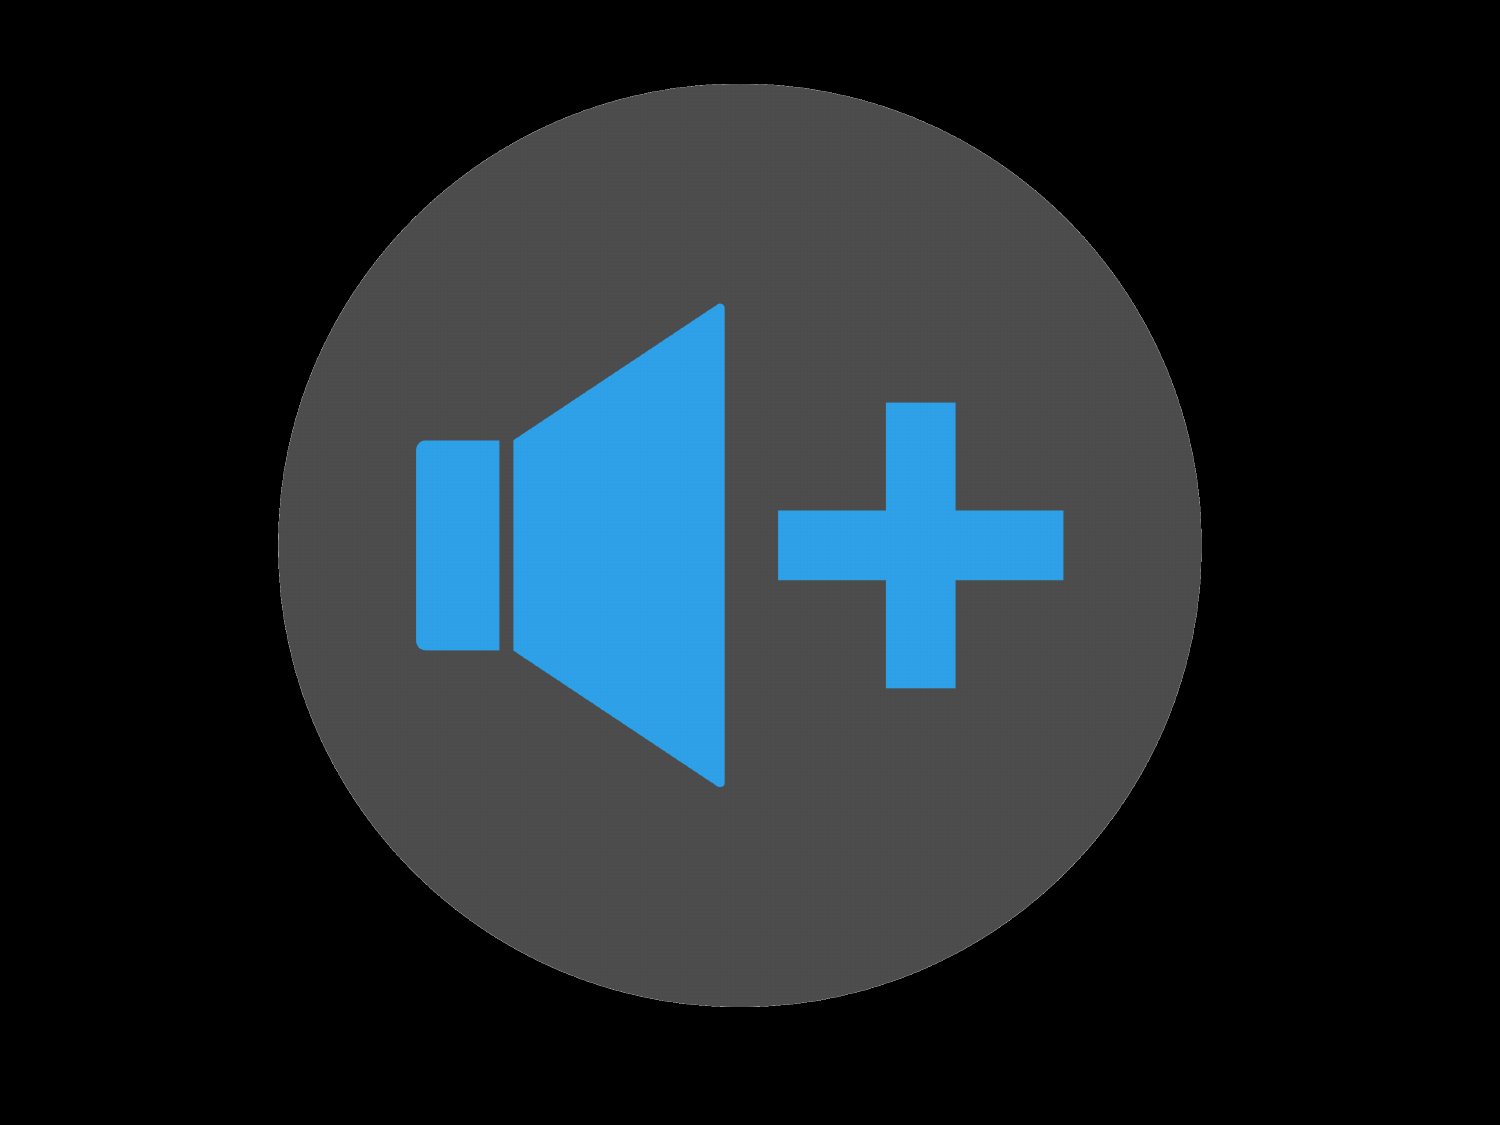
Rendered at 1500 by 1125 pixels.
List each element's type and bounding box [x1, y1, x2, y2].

picture [232, 51, 1235, 1042]
